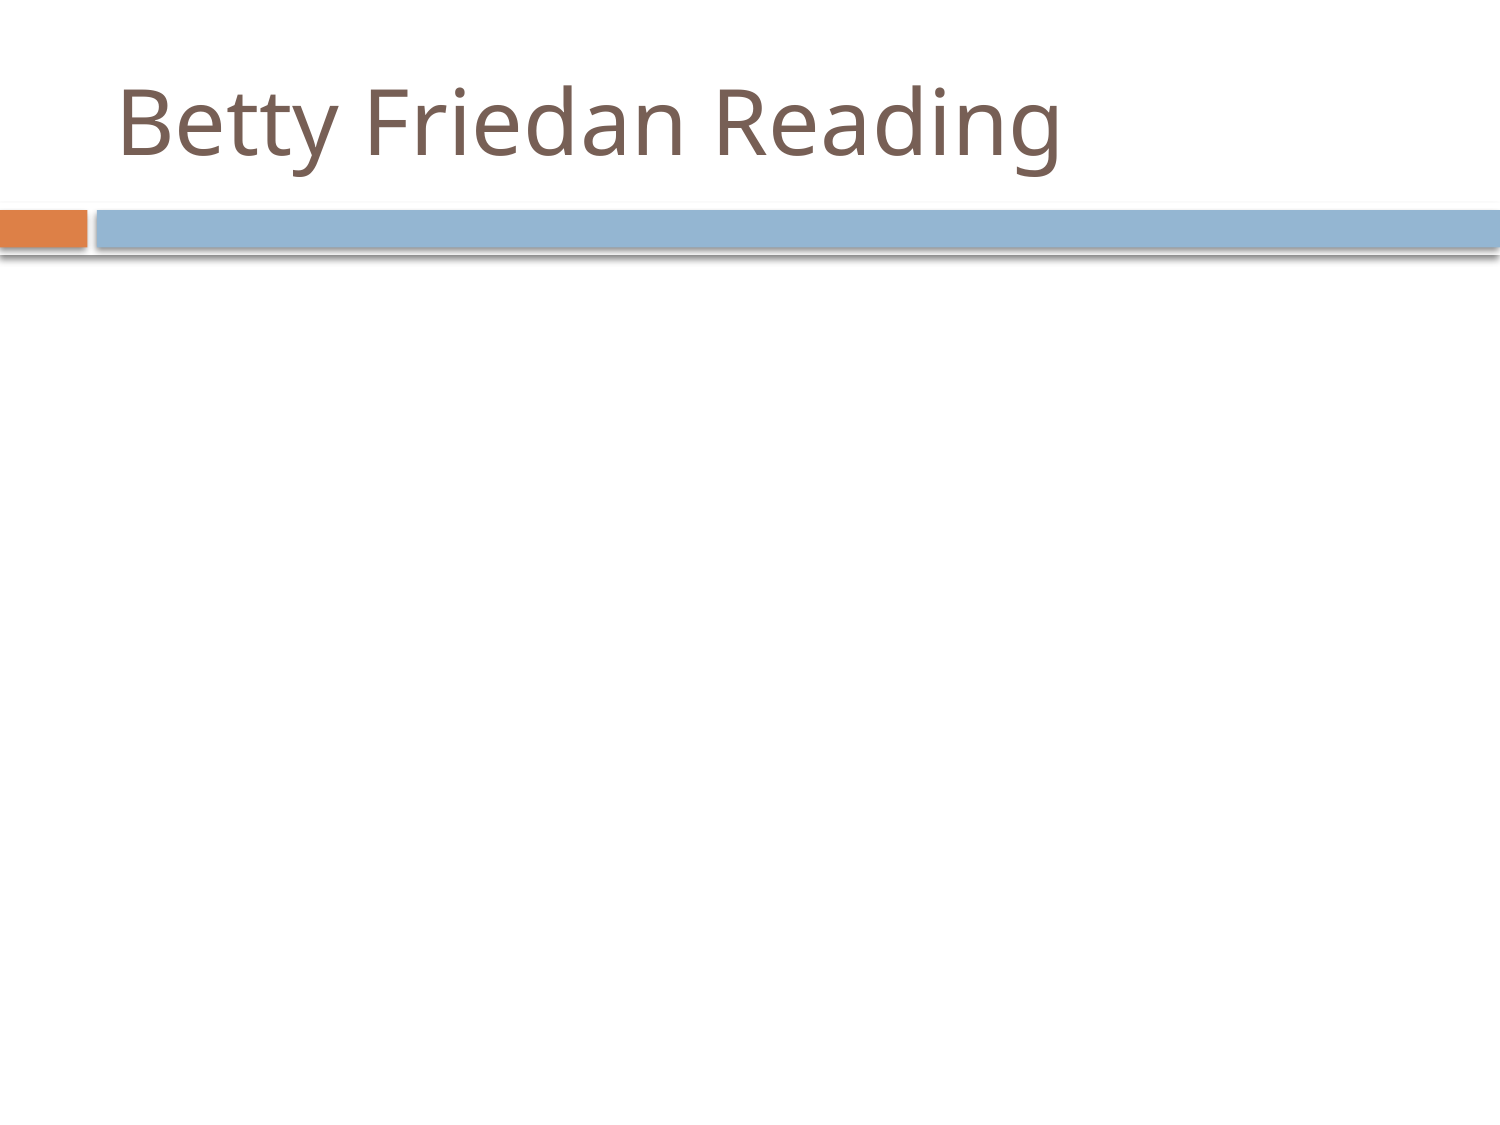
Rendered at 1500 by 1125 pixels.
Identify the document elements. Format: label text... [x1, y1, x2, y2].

title Betty Friedan Reading [100, 37, 1438, 200]
